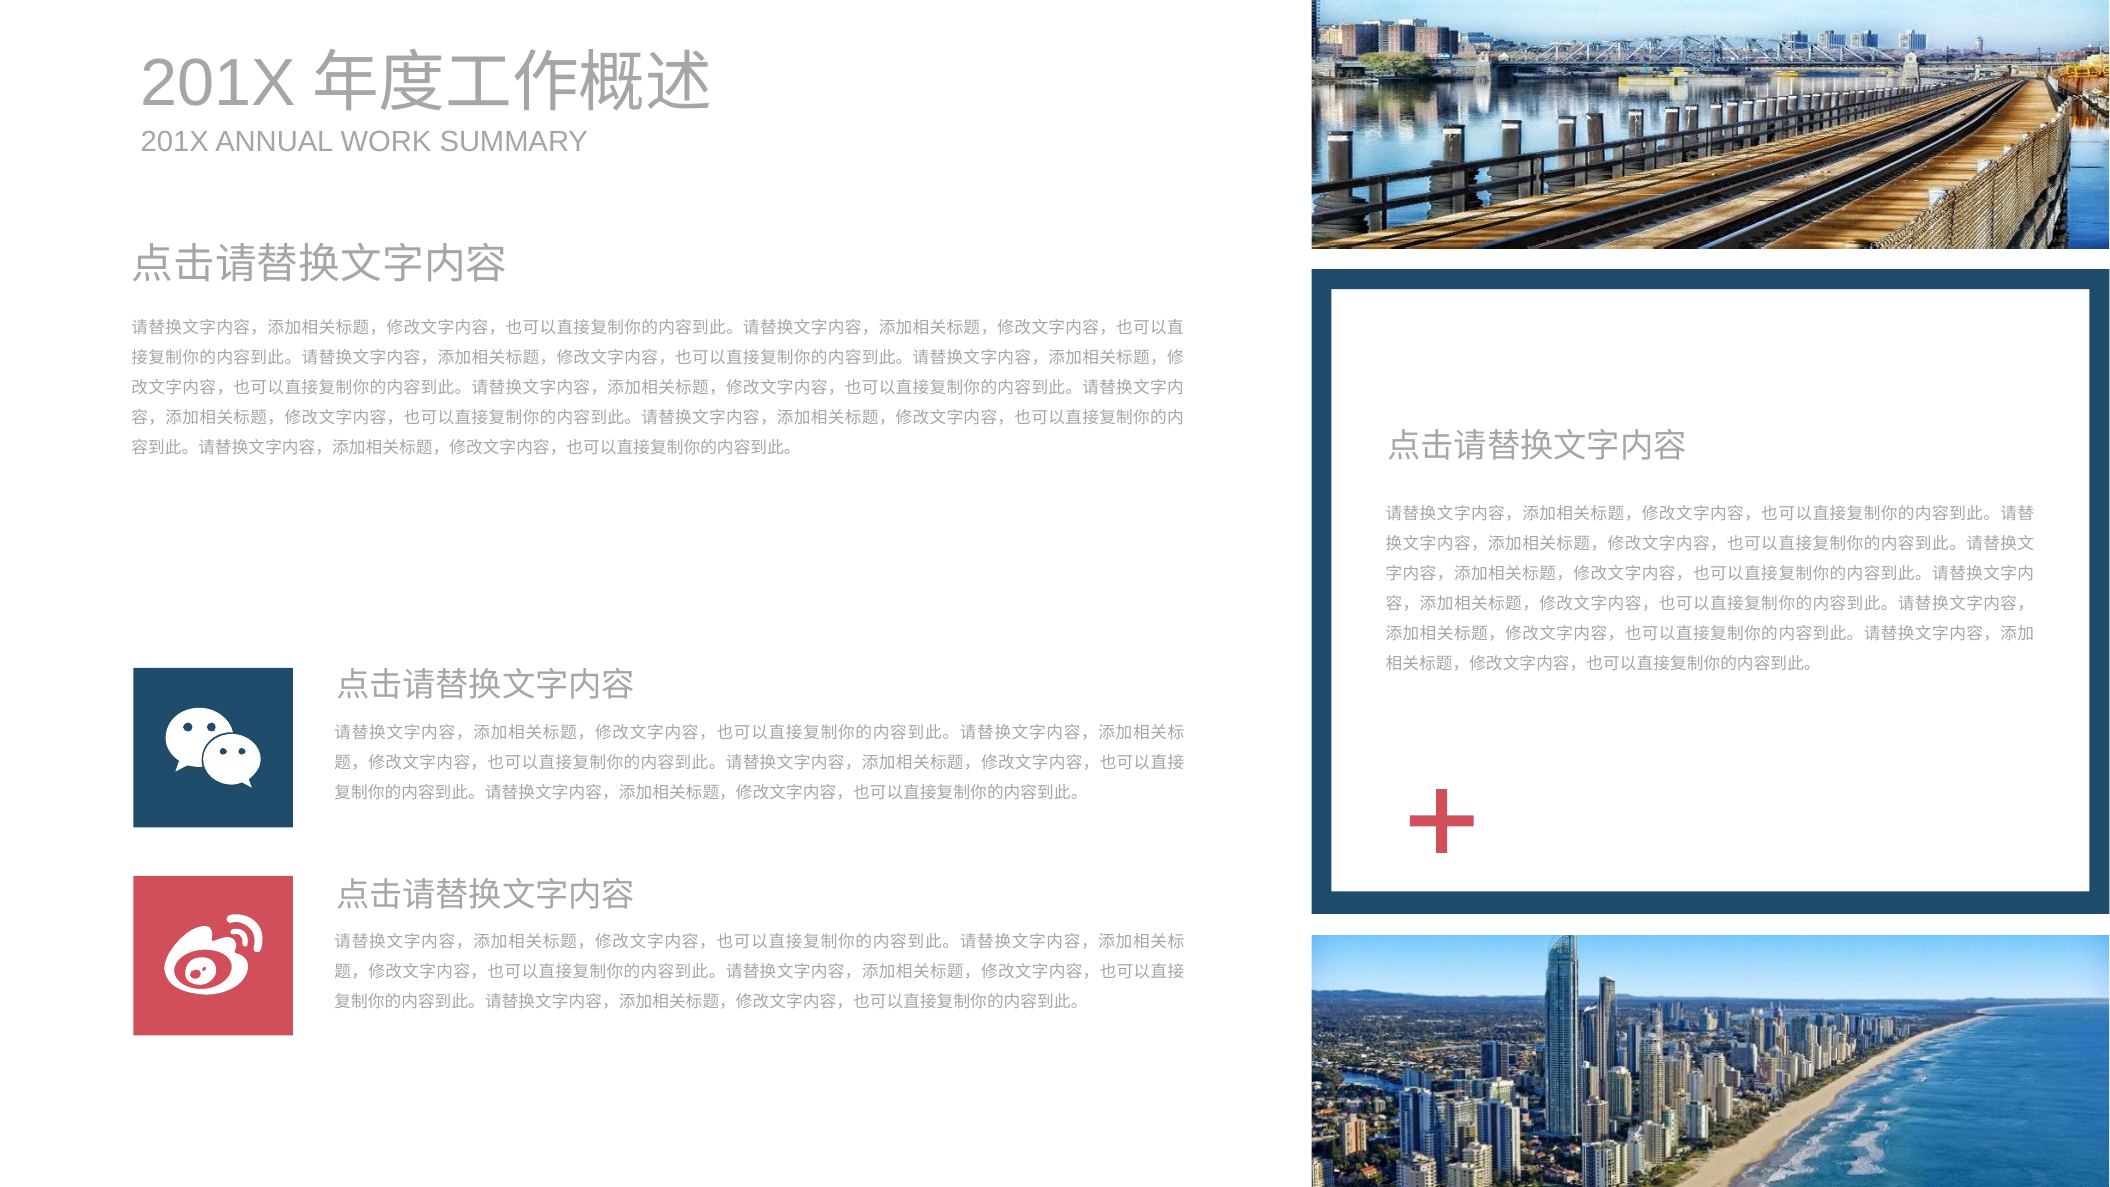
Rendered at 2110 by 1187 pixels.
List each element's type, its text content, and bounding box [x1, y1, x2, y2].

text_box [1409, 788, 1475, 854]
text_box [1311, 268, 2110, 915]
text_box [1311, 935, 2110, 1187]
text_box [1385, 424, 2036, 676]
text_box 201X年度工作概述 [140, 38, 789, 119]
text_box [133, 872, 1186, 1036]
text_box [1311, 0, 2110, 250]
text_box 201X ANNUAL WORK SUMMARY [140, 122, 602, 158]
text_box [131, 236, 1186, 459]
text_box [133, 663, 1186, 828]
